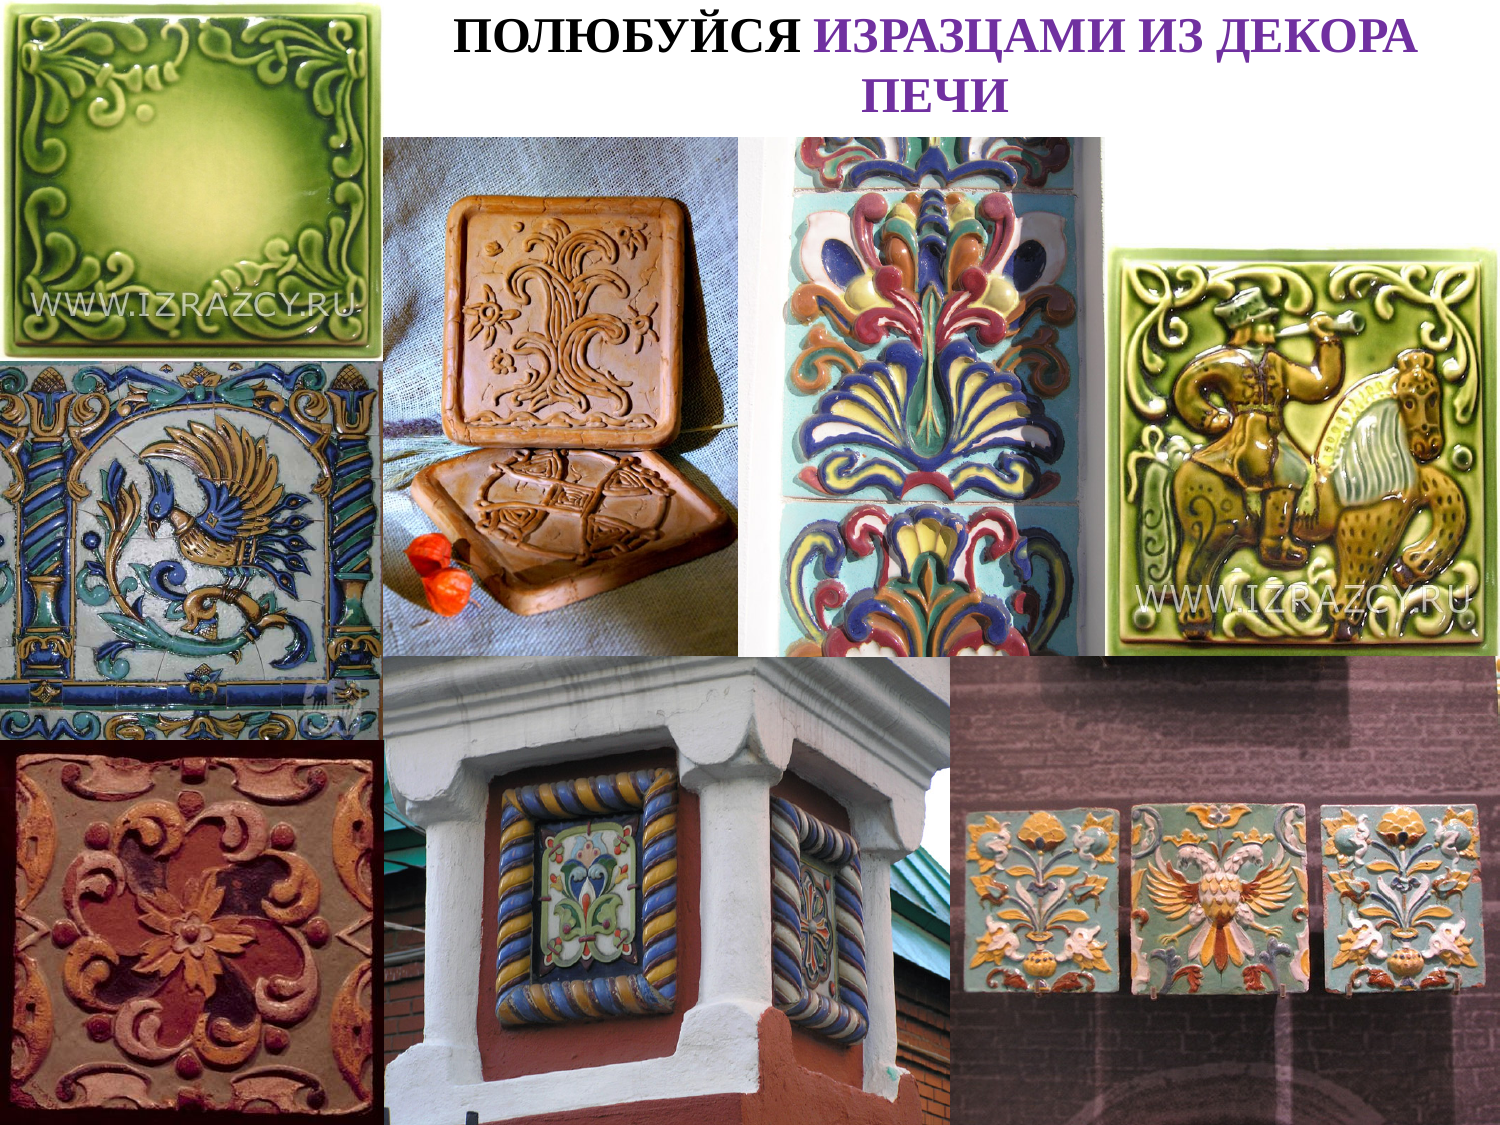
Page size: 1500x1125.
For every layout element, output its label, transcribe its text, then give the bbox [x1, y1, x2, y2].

title ПОЛЮБУЙСЯ ИЗРАЗЦАМИ ИЗ ДЕКОРА ПЕЧИ [386, 0, 1500, 126]
picture [0, 0, 1500, 1125]
